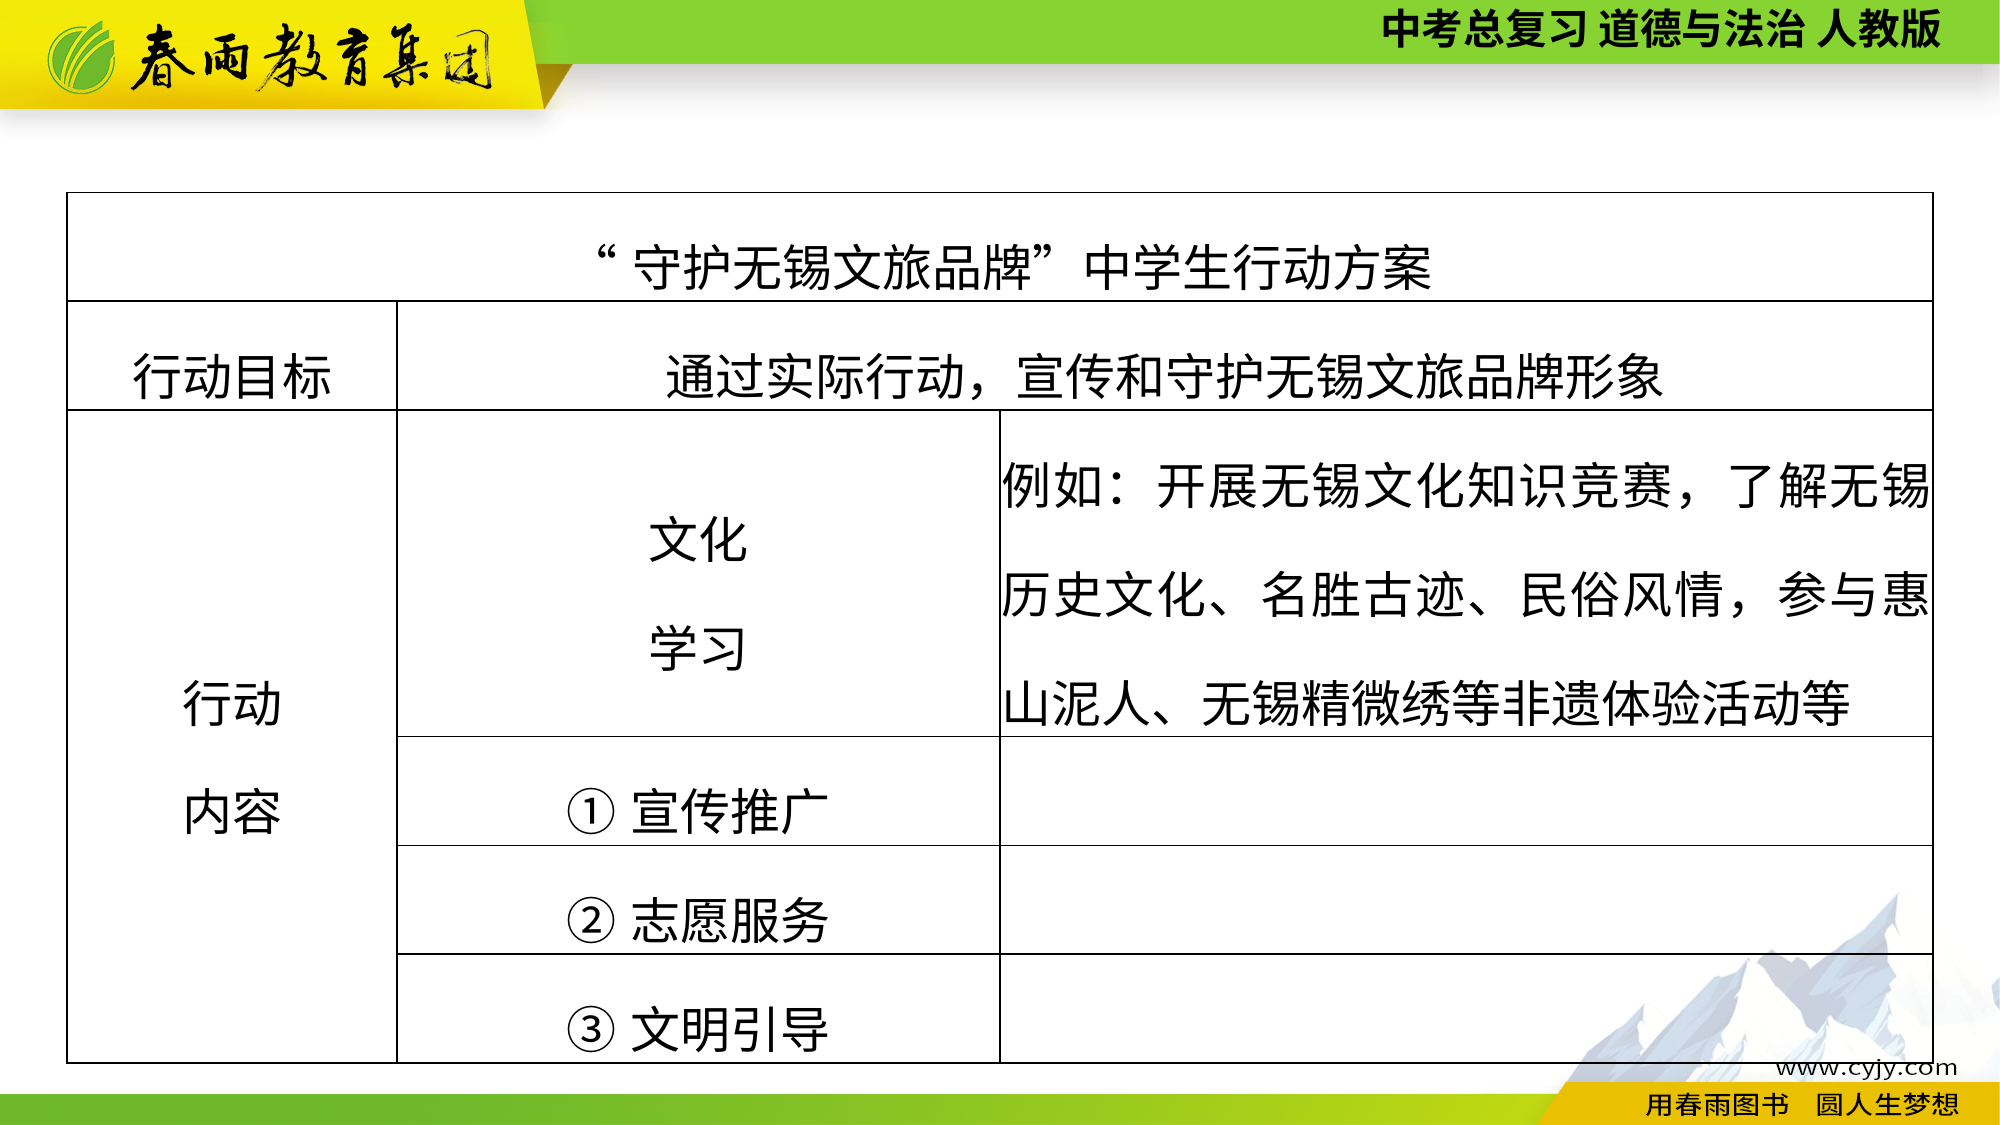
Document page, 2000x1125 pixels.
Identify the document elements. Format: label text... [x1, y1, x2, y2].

table_cell 行动目标 [68, 302, 396, 409]
table_cell 例如：开展无锡文化知识竞赛，了解无锡历史文化、名胜古迹、民俗风情，参与惠山泥人、无锡精微绣等非遗体验活动等 [1001, 411, 1932, 736]
table_cell 文化 学习 [398, 411, 999, 736]
table_header “守护无锡文旅品牌”中学生行动方案 [68, 193, 1932, 300]
table_cell 通过实际行动，宣传和守护无锡文旅品牌形象 [398, 302, 1932, 409]
table_cell [1001, 846, 1932, 953]
table_cell ①宣传推广 [398, 737, 999, 845]
picture [0, 0, 2000, 1125]
table_cell ③文明引导 [398, 955, 999, 1062]
table_cell 行动 内容 [68, 411, 396, 1062]
table_cell ②志愿服务 [398, 846, 999, 953]
table_cell [1001, 955, 1932, 1062]
table_cell [1001, 737, 1932, 845]
